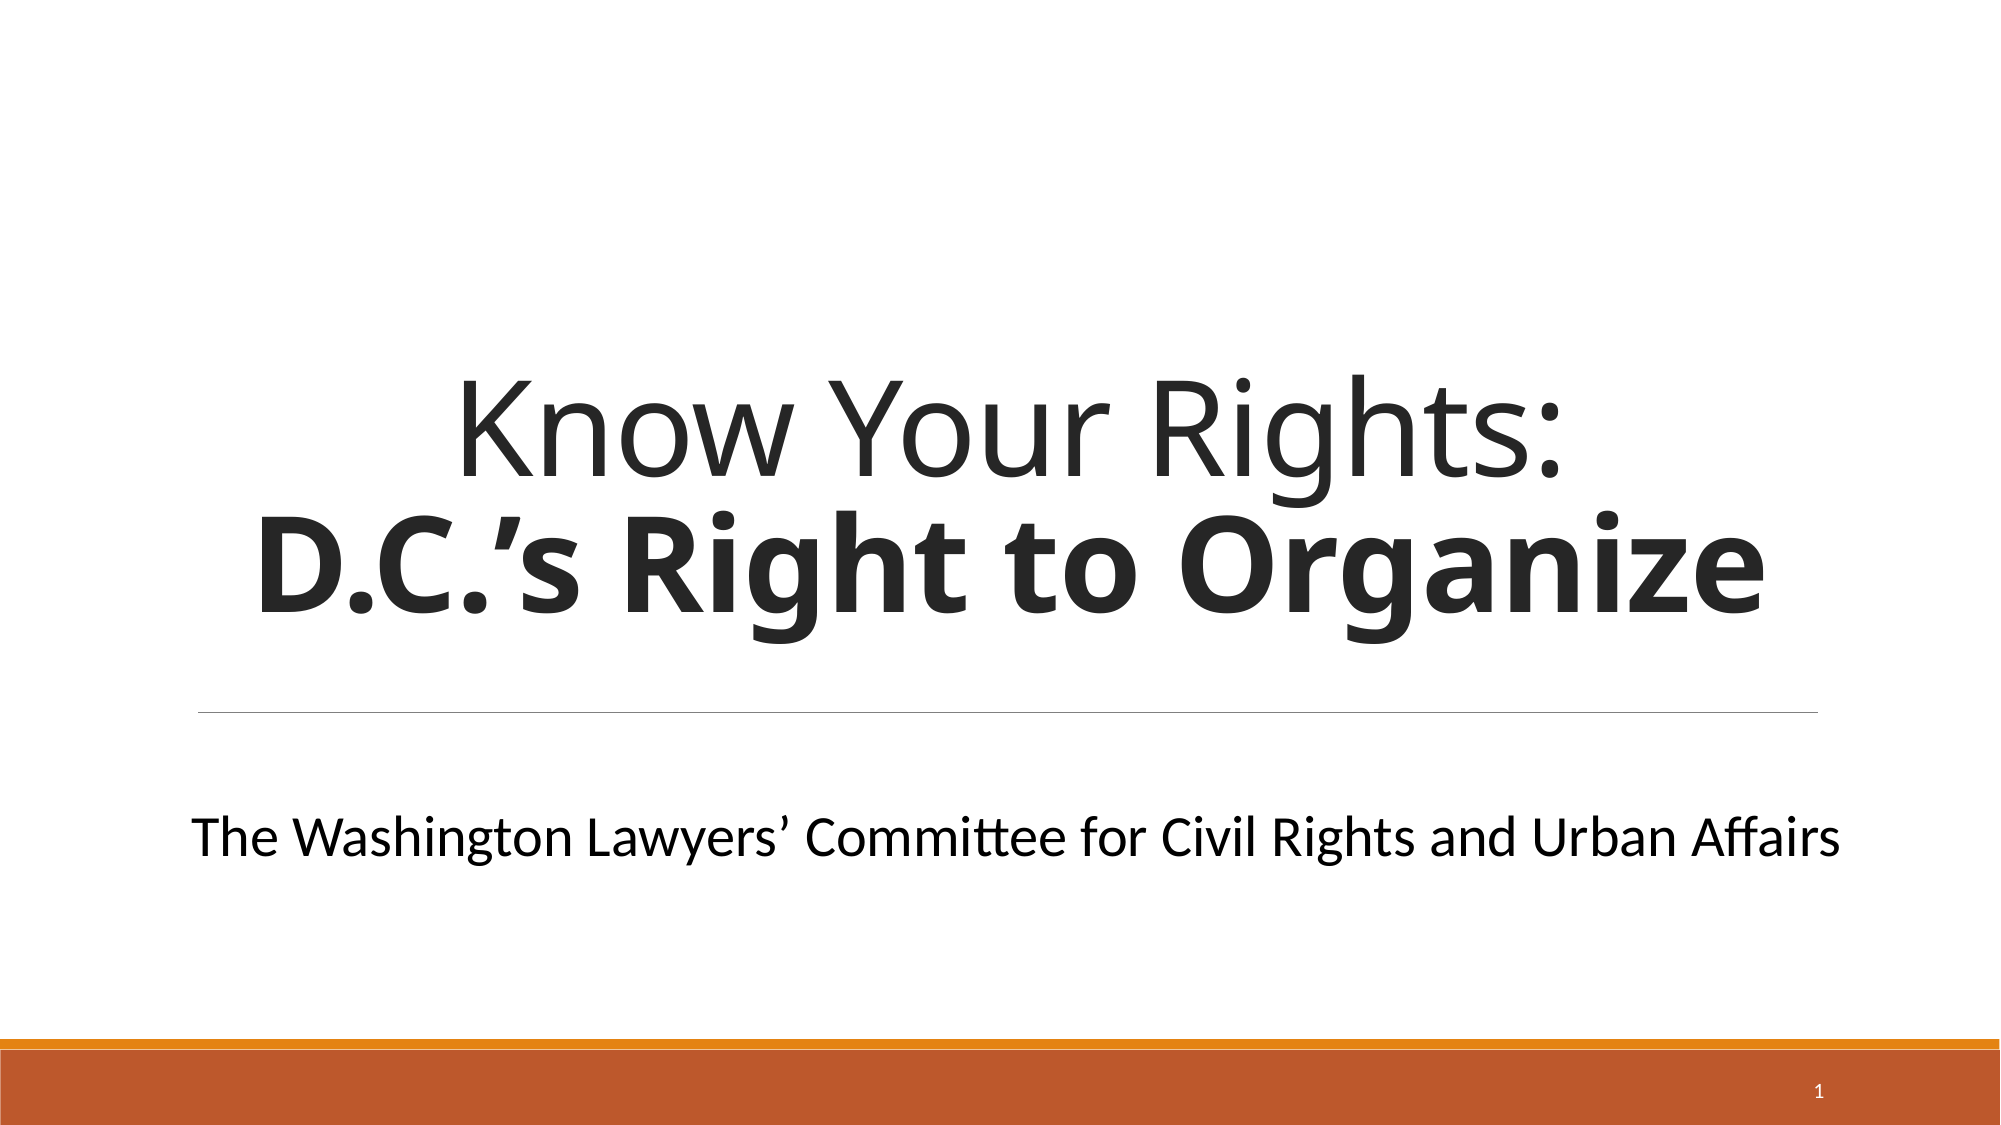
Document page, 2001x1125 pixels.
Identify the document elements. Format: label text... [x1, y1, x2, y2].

slide_number 1 [1624, 1059, 1840, 1120]
text_box The Washington Lawyers’ Committee for Civil Rights and Urban Affairs [176, 790, 1885, 876]
title Know Your Rights: D.C.’s Right to Organize [134, 62, 1885, 648]
